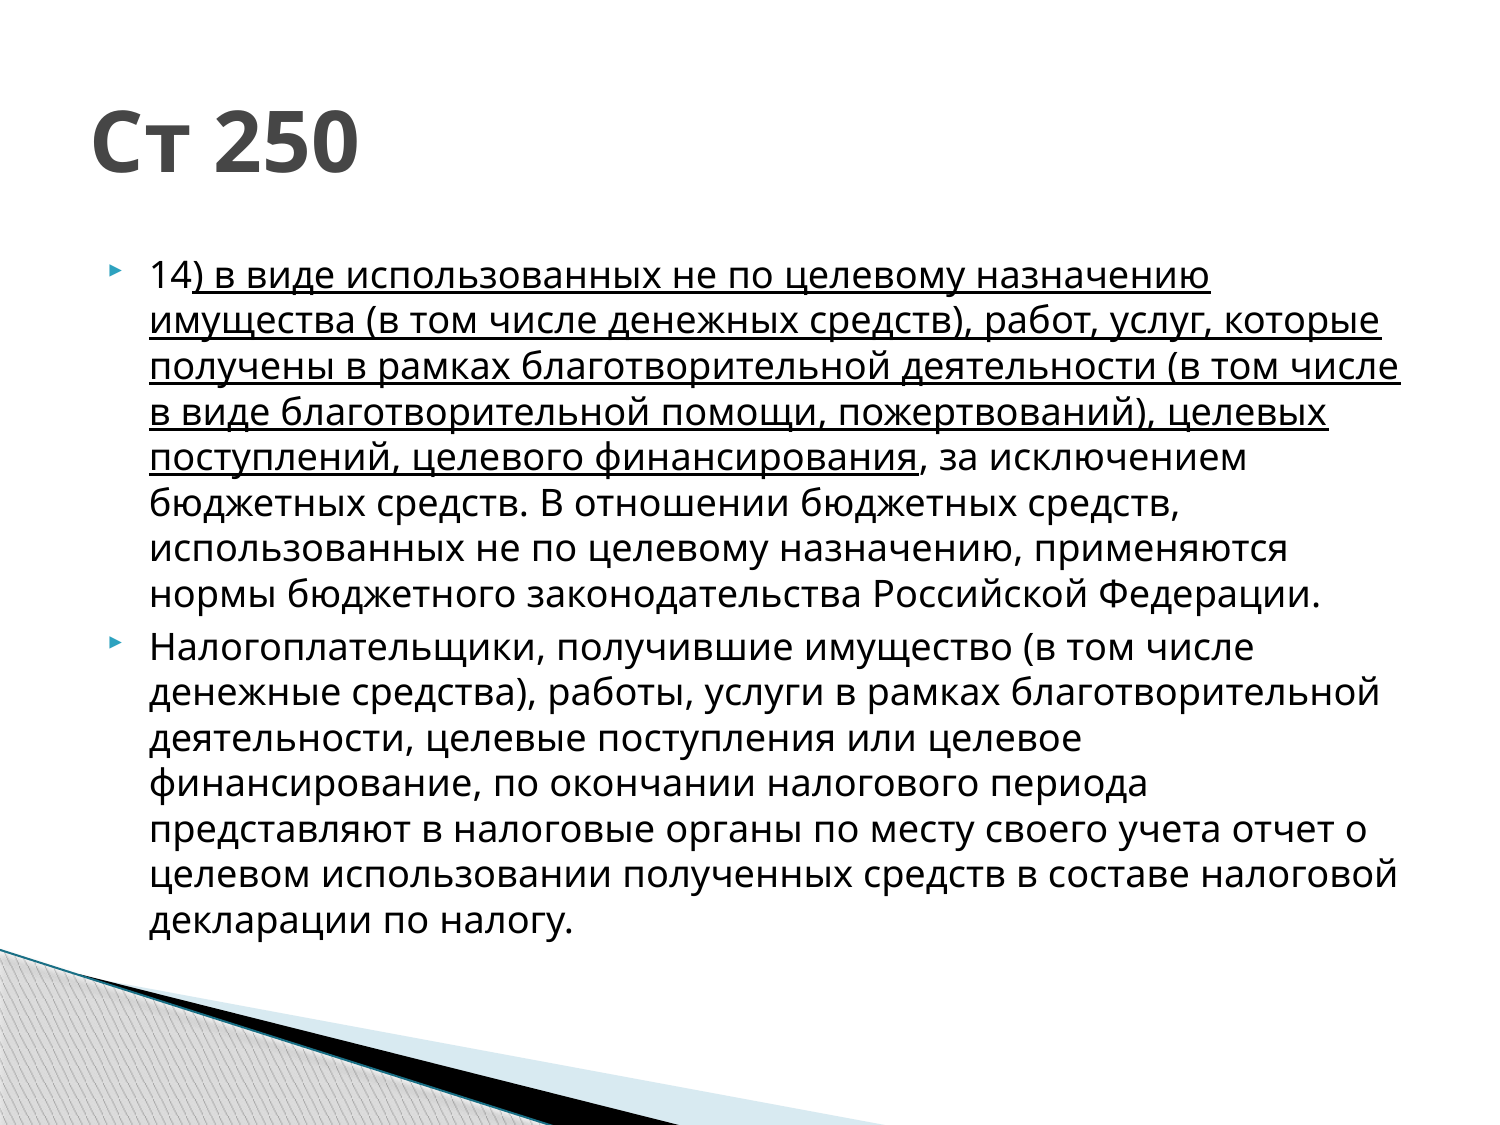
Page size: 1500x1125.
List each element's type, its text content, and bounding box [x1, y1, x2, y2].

list 14) в виде использованных не по целевому назначению имущества (в том числе денежных средств), работ, услуг, которые получены в рамках благотворительной деятельности (в том числе в виде благотворительной помощи, пожертвований), целевых поступлений, целевого финансирования, за исключением бюджетных средств. В отношении бюджетных средств, использованных не по целевому назначению, применяются нормы бюджетного законодательства Российской Федерации. Налогоплательщики, получившие имущество (в том числе денежные средства), работы, услуги в рамках благотворительной деятельности, целевые поступления или целевое финансирование, по окончании налогового периода представляют в налоговые органы по месту своего учета отчет о целевом использовании полученных средств в составе налоговой декларации по налогу. [75, 243, 1425, 986]
title Ст 250 [75, 45, 1425, 233]
